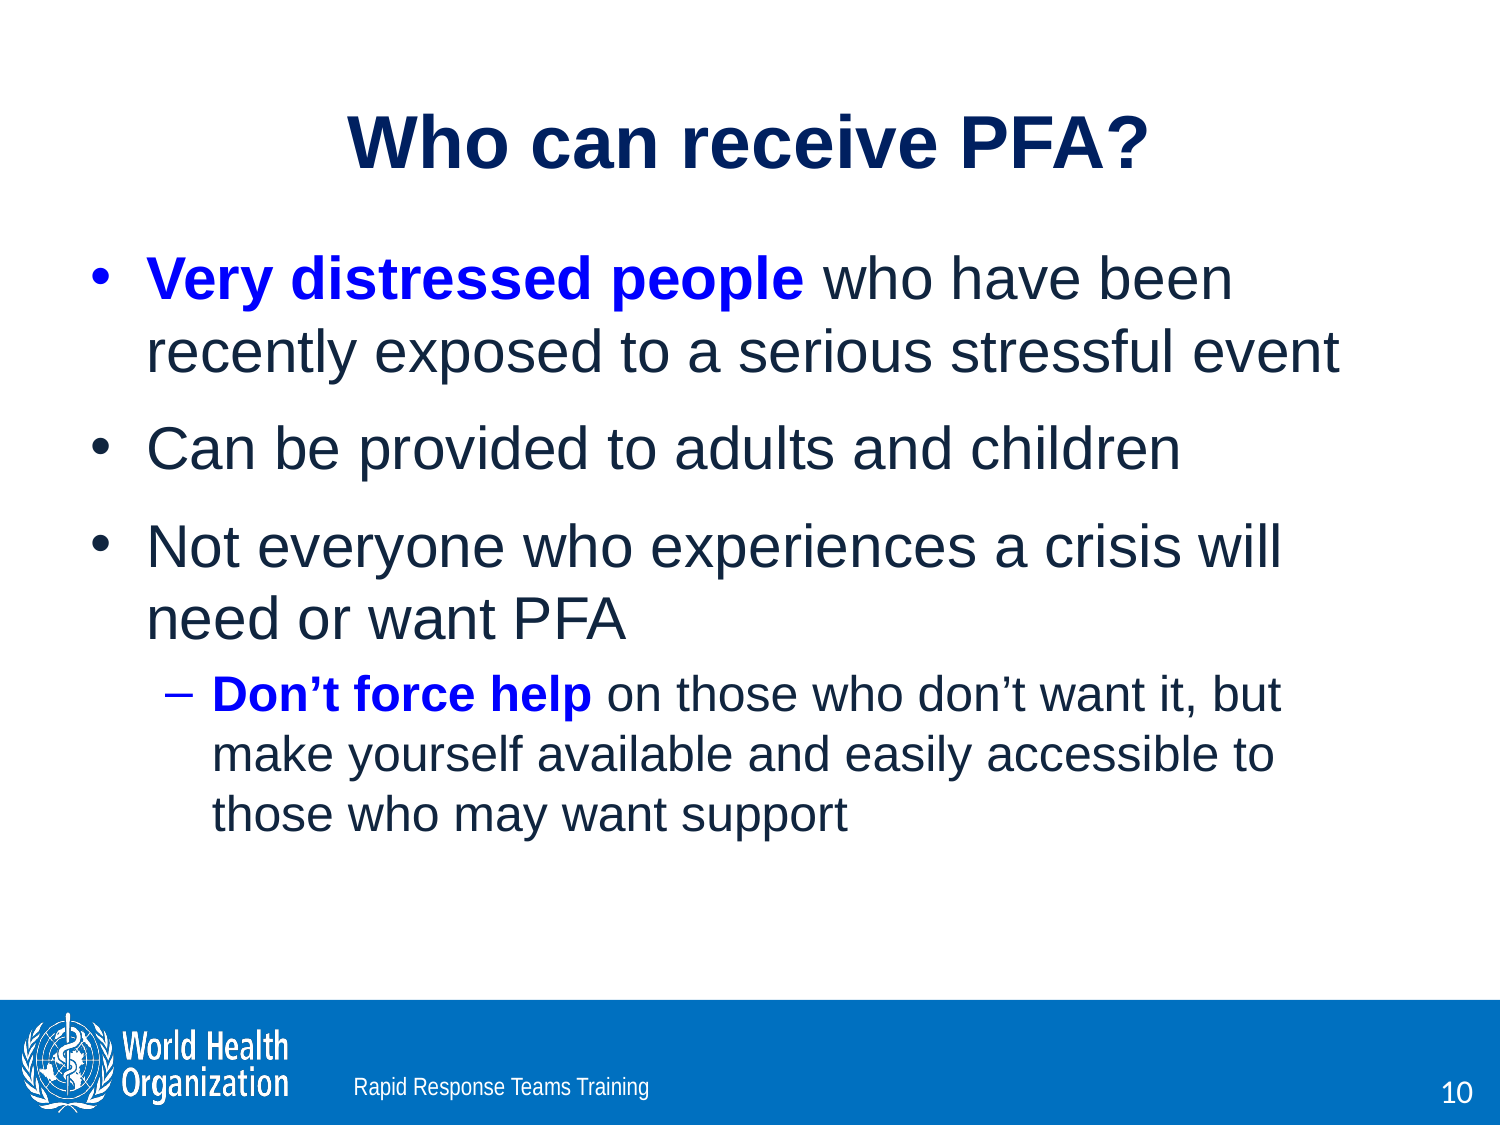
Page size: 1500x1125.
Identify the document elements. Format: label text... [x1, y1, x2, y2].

picture [21, 1012, 288, 1113]
list Very distressed people who have been recently exposed to a serious stressful event Can be provided to adults and children Not everyone who experiences a crisis will need or want PFA Don’t force help on those who don’t want it, but make yourself available and easily accessible to those who may want support [75, 231, 1425, 975]
title Who can receive PFA? [75, 45, 1425, 231]
